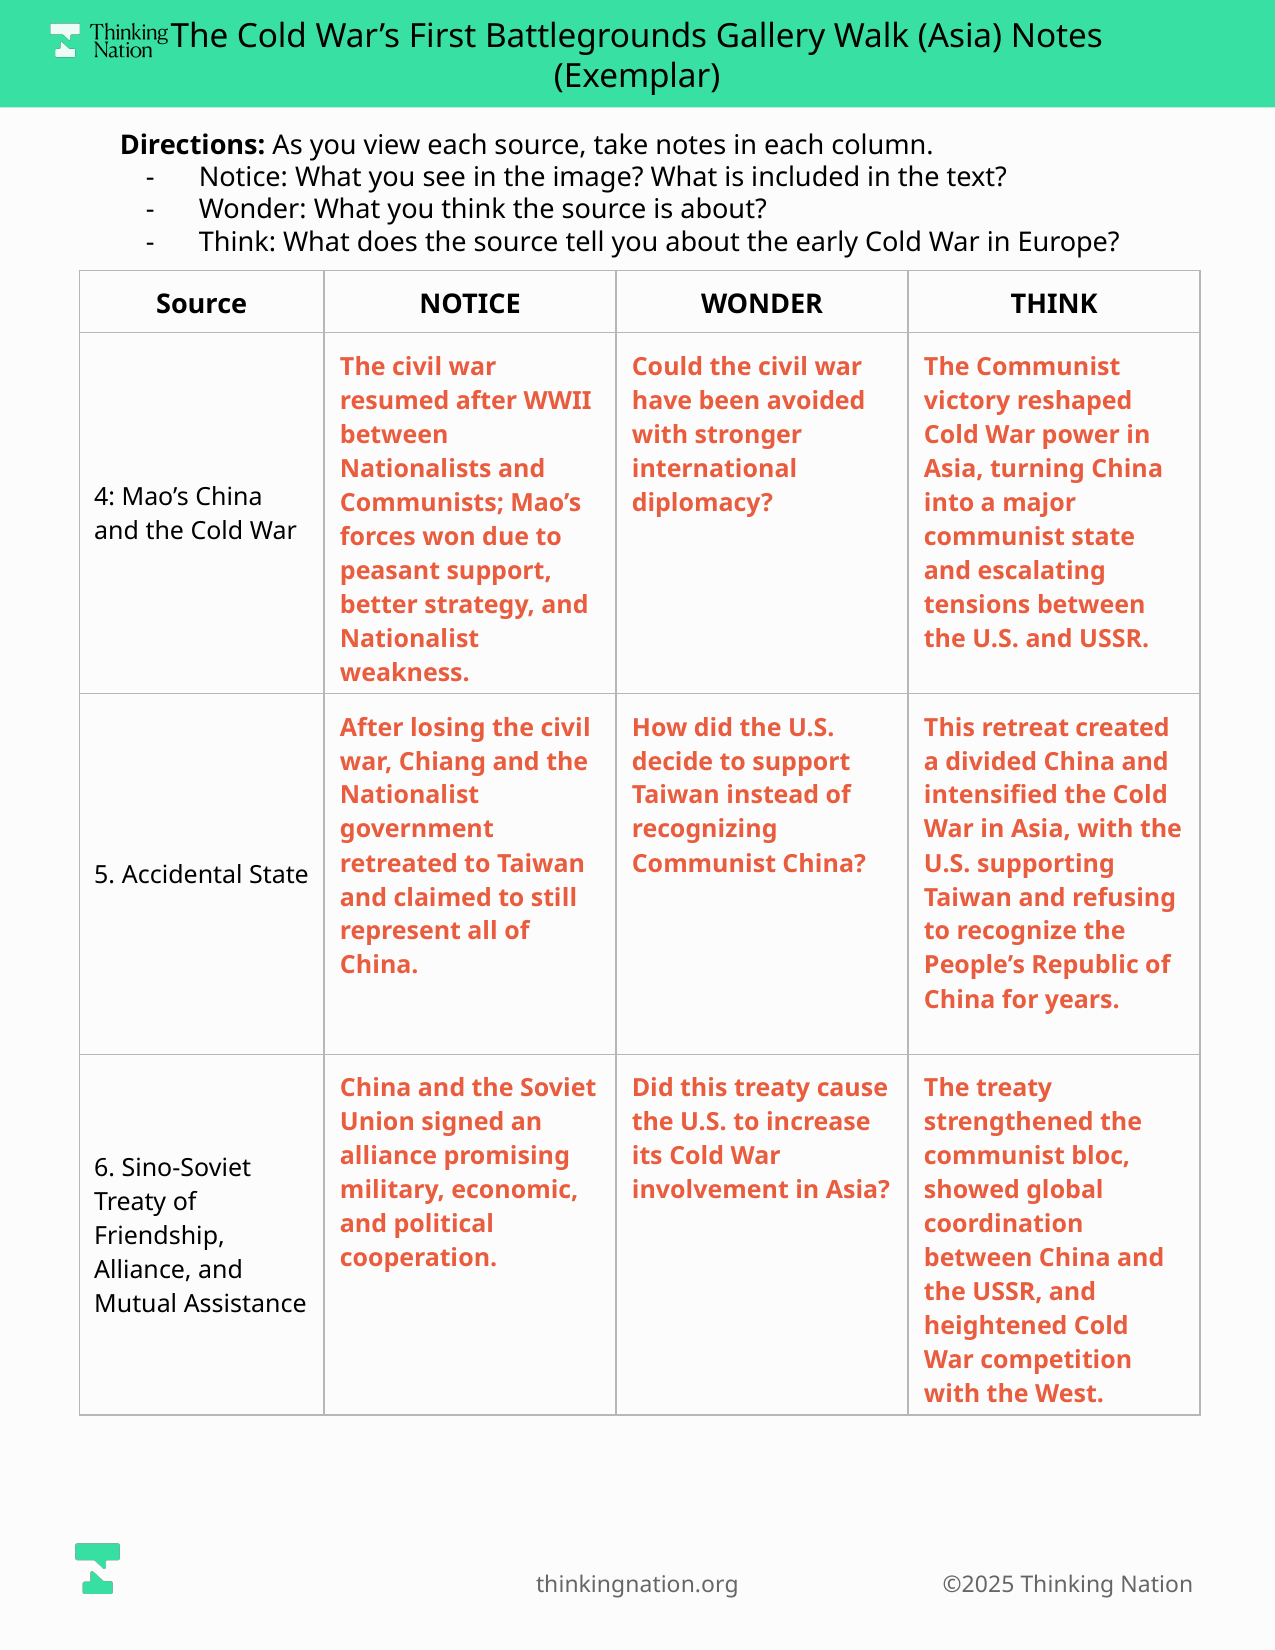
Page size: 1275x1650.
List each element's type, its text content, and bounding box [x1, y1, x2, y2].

table_cell After losing the civil war, Chiang and the Nationalist government retreated to Taiwan and claimed to still represent all of China. [325, 694, 615, 1054]
table_cell The treaty strengthened the communist bloc, showed global coordination between China and the USSR, and heightened Cold War competition with the West. [909, 1055, 1199, 1414]
picture [36, 12, 172, 69]
table_cell China and the Soviet Union signed an alliance promising military, economic, and political cooperation. [325, 1055, 615, 1414]
picture [62, 1533, 133, 1604]
table_cell The civil war resumed after WWII between Nationalists and Communists; Mao’s forces won due to peasant support, better strategy, and Nationalist weakness. [325, 333, 615, 693]
table_header THINK [909, 271, 1199, 332]
text_box ©2025 Thinking Nation [907, 1553, 1210, 1605]
table_header WONDER [617, 271, 907, 332]
table_cell This retreat created a divided China and intensified the Cold War in Asia, with the U.S. supporting Taiwan and refusing to recognize the People’s Republic of China for years. [909, 694, 1199, 1054]
table_cell 6. Sino-Soviet Treaty of Friendship, Alliance, and Mutual Assistance [80, 1055, 323, 1414]
table_cell Could the civil war have been avoided with stronger international diplomacy? [617, 333, 907, 693]
text_box thinkingnation.org [486, 1553, 789, 1605]
table_cell The Communist victory reshaped Cold War power in Asia, turning China into a major communist state and escalating tensions between the U.S. and USSR. [909, 333, 1199, 693]
text_box The Cold War’s First Battlegrounds Gallery Walk (Asia) Notes (Exemplar) [0, 0, 1275, 108]
table_cell How did the U.S. decide to support Taiwan instead of recognizing Communist China? [617, 694, 907, 1054]
table_cell 5. Accidental State [80, 694, 323, 1054]
text_box Directions: As you view each source, take notes in each column. Notice: What you see in the image? What is included in the text? Wonder: What you think the source is about? Think: What does the source tell you about the early Cold War in Europe? [104, 111, 1201, 270]
table_header Source [80, 271, 323, 332]
table_cell Did this treaty cause the U.S. to increase its Cold War involvement in Asia? [617, 1055, 907, 1414]
table_cell 4: Mao’s China and the Cold War [80, 333, 323, 693]
table_header NOTICE [325, 271, 615, 332]
